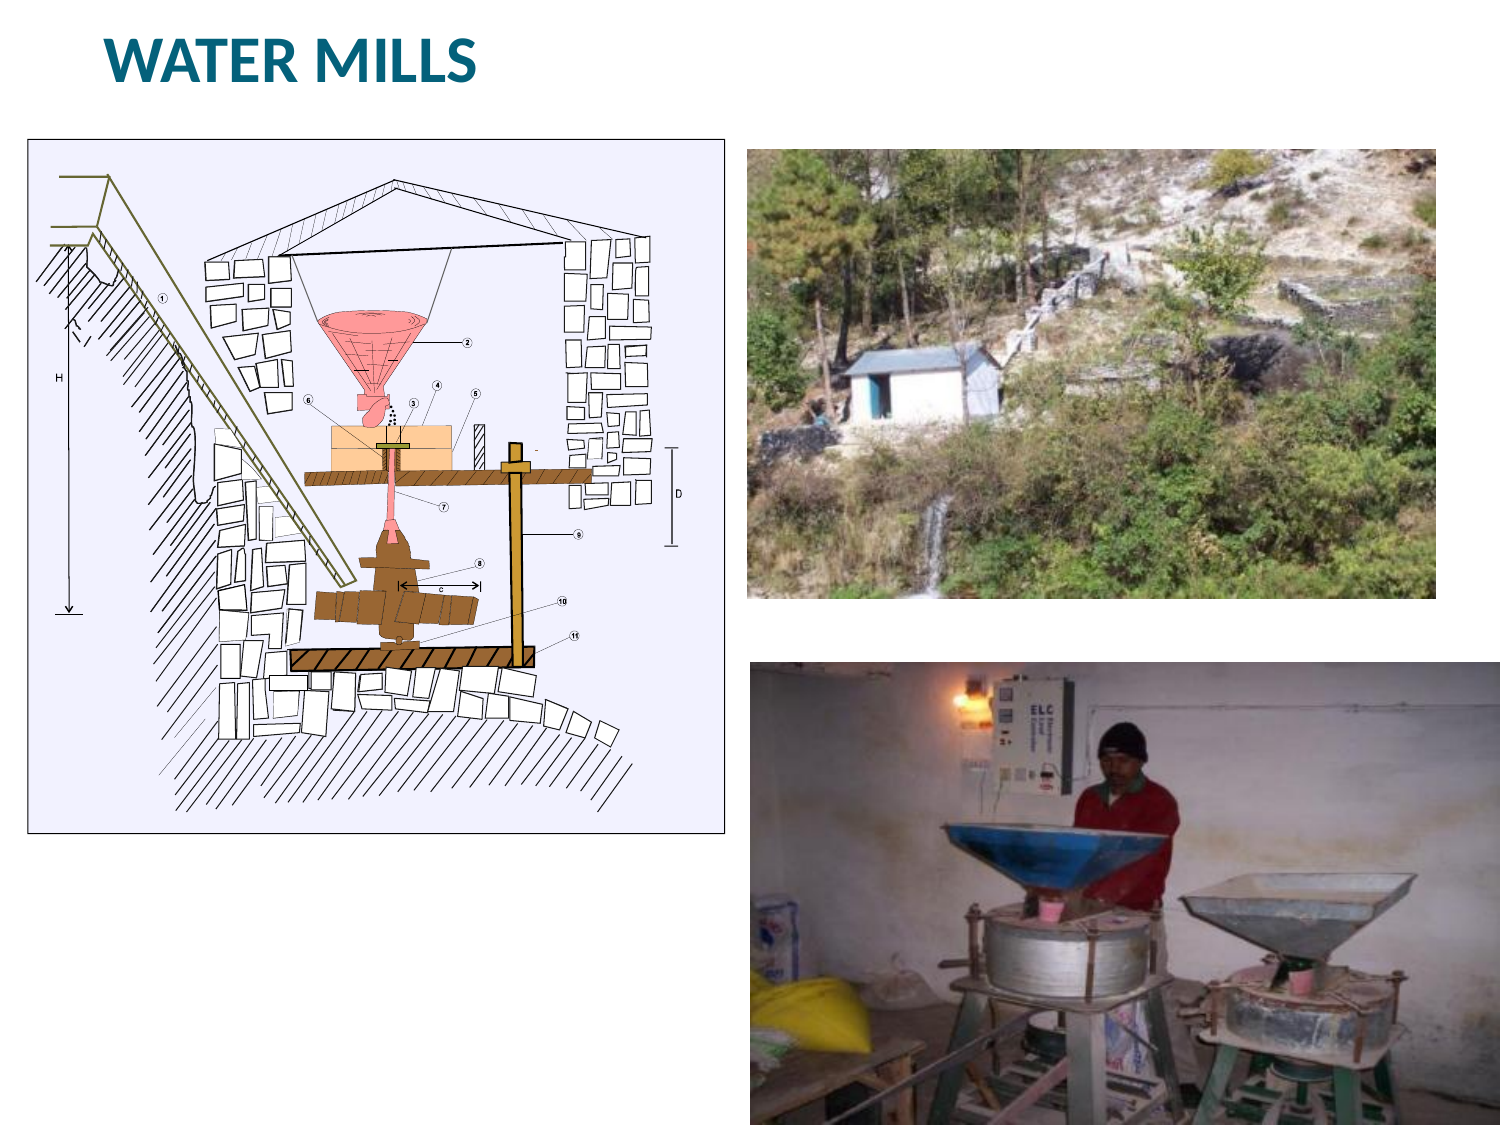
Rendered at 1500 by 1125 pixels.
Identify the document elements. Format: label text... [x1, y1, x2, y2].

picture [749, 662, 1500, 1125]
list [26, 137, 727, 836]
title WATER MILLS [88, 30, 1352, 104]
picture [747, 149, 1436, 599]
